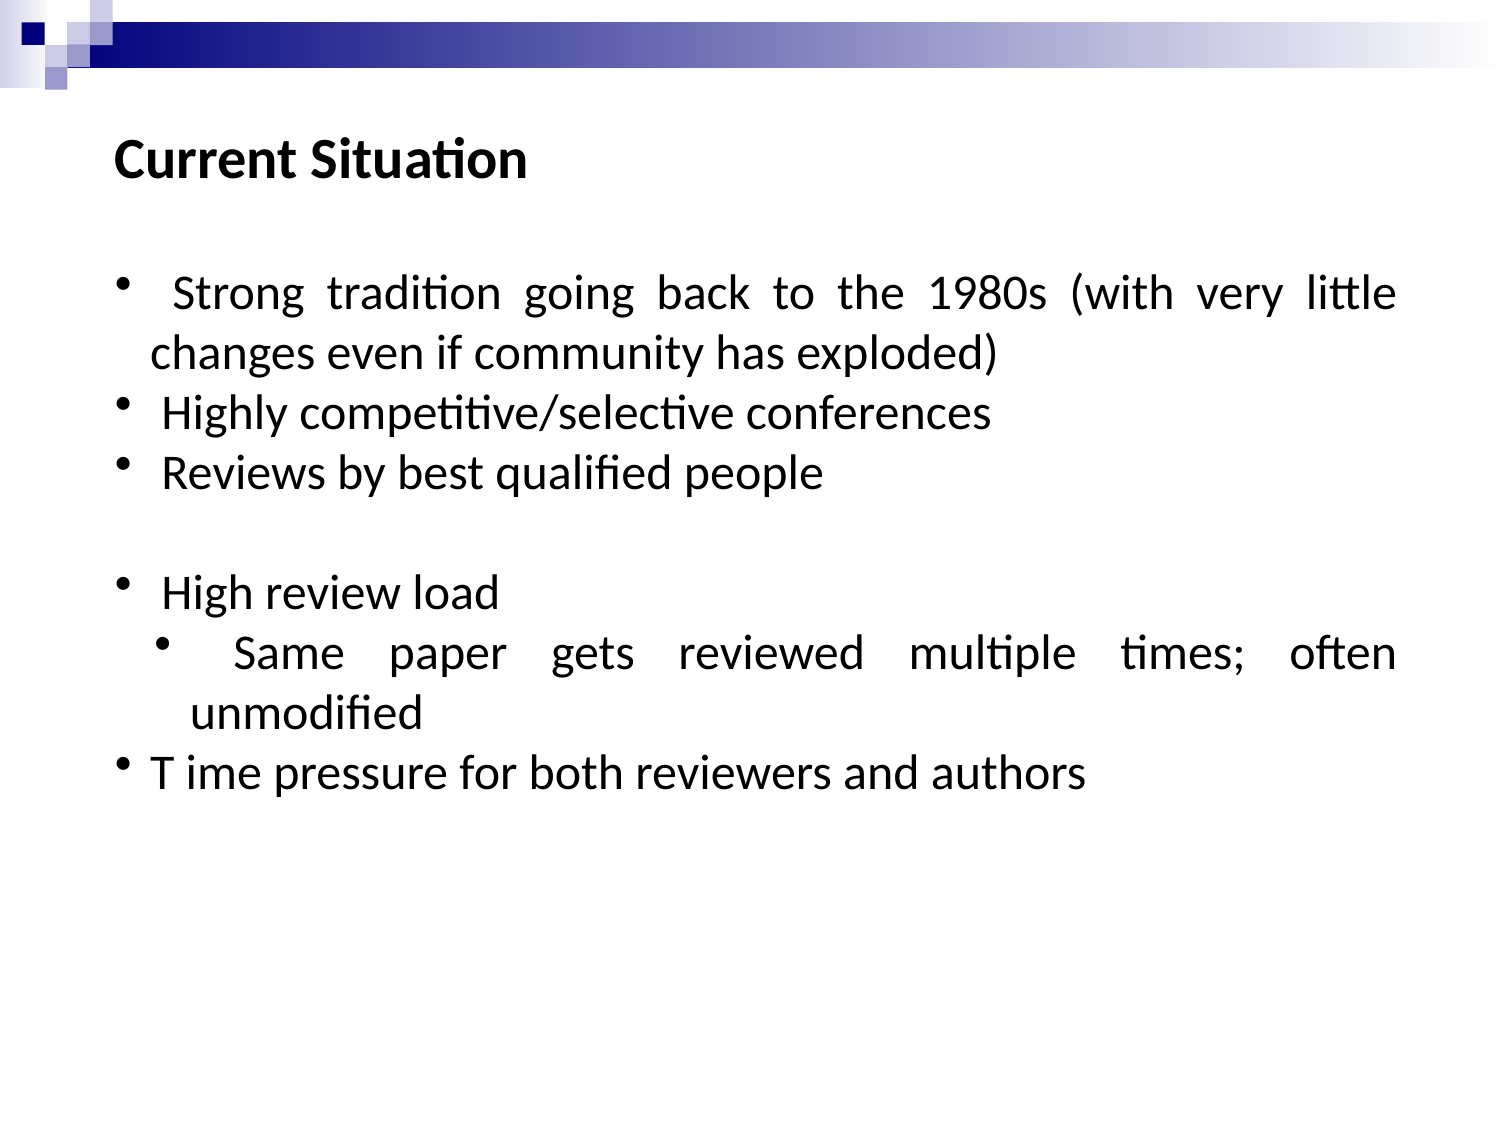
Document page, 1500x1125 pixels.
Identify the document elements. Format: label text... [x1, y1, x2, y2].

text_box Current Situation Strong tradition going back to the 1980s (with very little changes even if community has exploded) Highly competitive/selective conferences Reviews by best qualified people High review load Same paper gets reviewed multiple times; often unmodified T ime pressure for both reviewers and authors [99, 112, 1413, 928]
